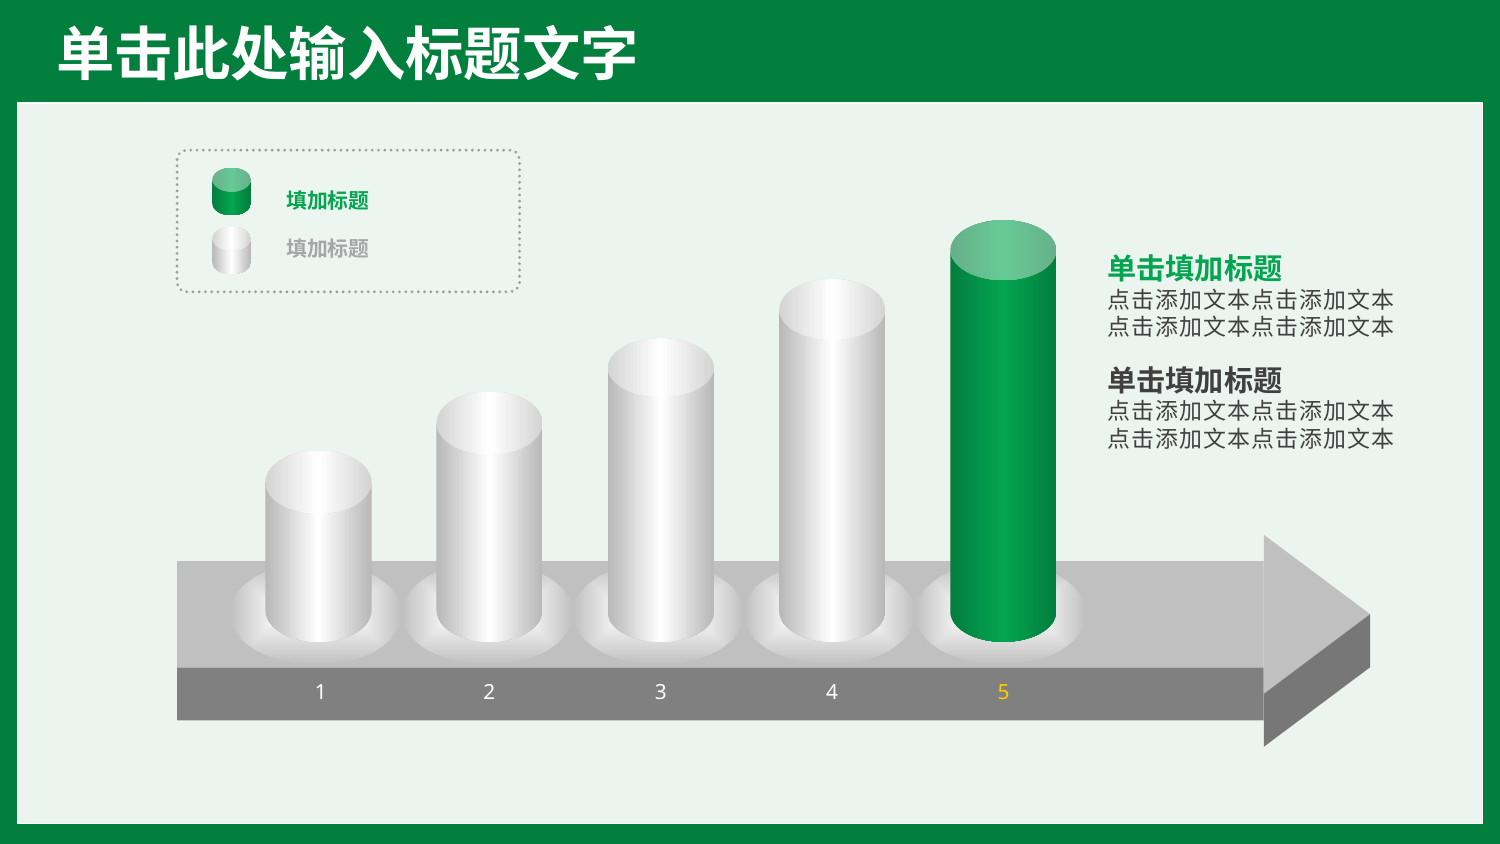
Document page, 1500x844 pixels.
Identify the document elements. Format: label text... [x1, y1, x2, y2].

text_box 单击填加标题 点击添加文本点击添加文本 点击添加文本点击添加文本 [1092, 354, 1424, 460]
text_box [436, 391, 543, 533]
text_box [176, 534, 1371, 747]
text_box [176, 149, 520, 293]
text_box [779, 279, 886, 533]
text_box [607, 338, 715, 533]
text_box [265, 450, 372, 533]
text_box 单击填加标题 点击添加文本点击添加文本 点击添加文本点击添加文本 [1092, 242, 1424, 348]
text_box [950, 220, 1057, 533]
